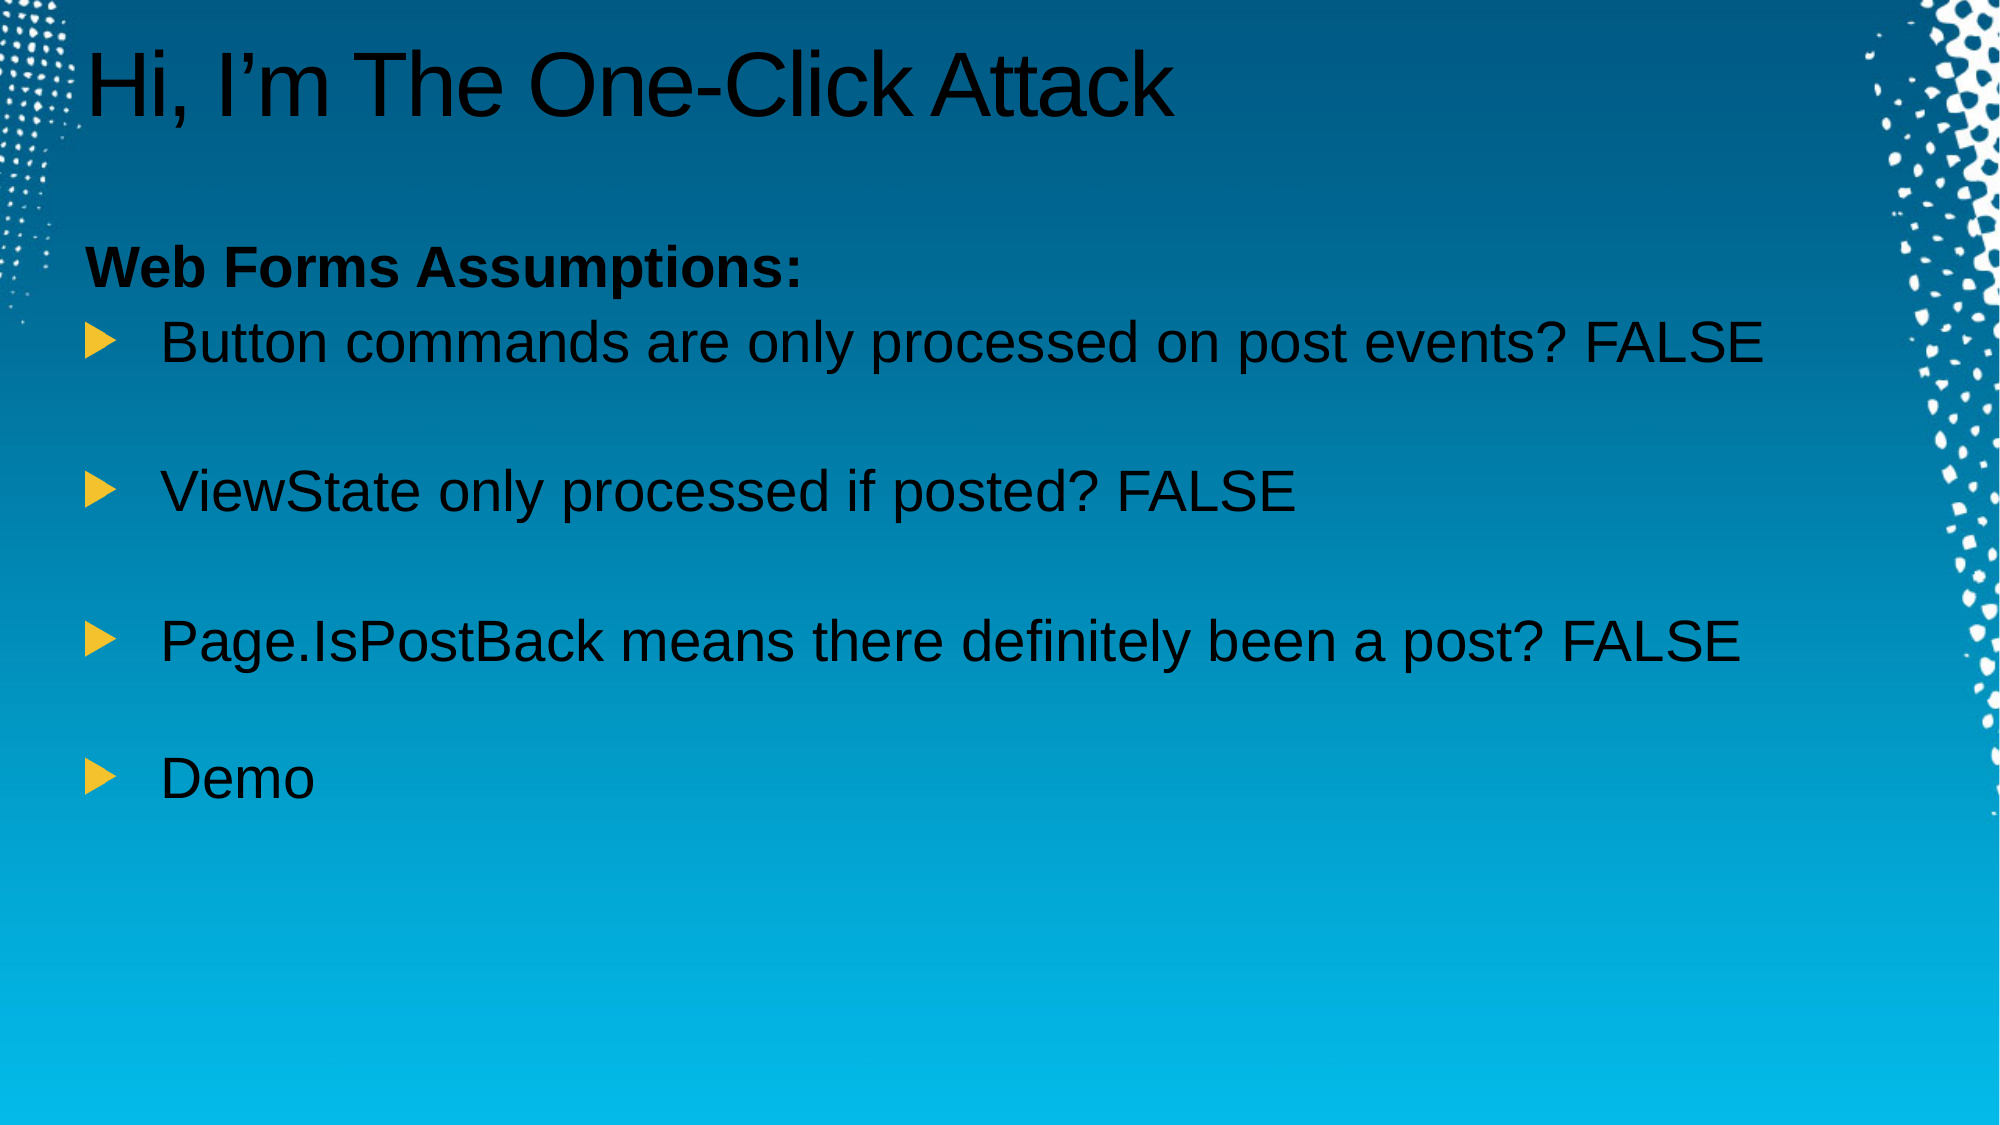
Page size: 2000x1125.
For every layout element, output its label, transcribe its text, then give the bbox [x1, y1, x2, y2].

picture [1988, 691, 2000, 709]
picture [287, 768, 312, 797]
picture [1638, 622, 1661, 660]
picture [1930, 291, 1941, 297]
picture [1439, 631, 1464, 660]
picture [898, 631, 902, 660]
picture [24, 72, 32, 79]
picture [1955, 557, 1965, 573]
picture [1979, 657, 1995, 676]
picture [1994, 382, 2000, 391]
picture [1670, 622, 1700, 660]
picture [705, 631, 732, 660]
picture [17, 129, 23, 136]
picture [625, 631, 629, 660]
picture [1935, 379, 1948, 391]
picture [1914, 308, 1929, 326]
picture [1960, 392, 1970, 403]
picture [1988, 547, 2000, 561]
picture [239, 768, 243, 797]
picture [86, 759, 114, 793]
picture [42, 31, 53, 39]
picture [31, 131, 37, 138]
picture [33, 0, 42, 10]
picture [1925, 141, 1935, 155]
picture [673, 631, 698, 660]
picture [1935, 0, 2000, 306]
picture [1952, 502, 1967, 516]
picture [1946, 155, 1961, 167]
picture [1942, 465, 1958, 483]
picture [1990, 492, 2000, 505]
picture [1357, 631, 1384, 660]
picture [965, 631, 979, 660]
picture [249, 768, 261, 797]
picture [16, 22, 23, 34]
picture [1957, 187, 1971, 200]
picture [1945, 213, 1955, 220]
picture [43, 42, 49, 53]
picture [1244, 631, 1269, 660]
picture [1941, 324, 1952, 332]
picture [1981, 604, 2000, 620]
picture [1963, 278, 1976, 291]
picture [41, 59, 48, 67]
picture [58, 32, 66, 41]
picture [1972, 570, 1986, 583]
picture [1958, 445, 1968, 460]
picture [166, 759, 198, 797]
picture [1984, 349, 1992, 357]
picture [206, 768, 231, 797]
picture [1972, 312, 1985, 322]
picture [1948, 413, 1958, 424]
picture [1471, 631, 1493, 660]
picture [997, 631, 1022, 660]
picture [864, 631, 889, 660]
picture [1595, 622, 1630, 660]
picture [770, 631, 792, 660]
picture [6, 97, 12, 105]
picture [237, 631, 258, 672]
picture [739, 631, 743, 660]
picture [1321, 631, 1332, 660]
picture [1992, 438, 2000, 448]
picture [1953, 301, 1962, 312]
picture [1955, 246, 1965, 256]
picture [1963, 535, 1977, 550]
picture [1991, 637, 2000, 652]
picture [1516, 622, 1541, 649]
picture [1310, 631, 1314, 660]
picture [13, 41, 25, 49]
picture [1995, 582, 2000, 595]
picture [984, 620, 988, 660]
picture [1914, 164, 1923, 177]
picture [38, 74, 47, 80]
picture [45, 16, 55, 24]
picture [1060, 631, 1064, 660]
picture [1914, 274, 1920, 291]
picture [1980, 460, 1987, 469]
picture [86, 622, 114, 655]
picture [1071, 631, 1082, 660]
picture [1921, 0, 1934, 8]
list Web Forms Assumptions: Button commands are only processed on post events? FALSE ViewState only processed if posted? FALSE Page.IsPostBack means there definitely been a post? FALSE Demo [85, 237, 1914, 566]
picture [1991, 747, 2000, 765]
picture [0, 40, 9, 45]
picture [916, 631, 941, 660]
picture [1938, 122, 1950, 133]
picture [750, 631, 761, 660]
picture [1892, 212, 1902, 216]
picture [1276, 631, 1301, 660]
picture [34, 101, 43, 111]
picture [235, 631, 248, 660]
picture [1121, 631, 1146, 660]
picture [1935, 177, 1945, 189]
picture [1935, 431, 1946, 449]
picture [401, 631, 426, 660]
picture [1911, 223, 1918, 230]
picture [1982, 714, 1993, 729]
picture [1970, 426, 1980, 436]
picture [833, 620, 837, 660]
picture [30, 14, 40, 23]
picture [460, 625, 472, 660]
picture [635, 631, 647, 660]
picture [10, 69, 17, 78]
picture [33, 88, 42, 97]
picture [1102, 625, 1114, 660]
picture [1922, 200, 1934, 207]
picture [1920, 257, 1932, 264]
picture [0, 24, 9, 33]
picture [1968, 481, 1978, 492]
picture [1942, 269, 1953, 276]
picture [16, 143, 21, 151]
picture [1028, 620, 1041, 660]
picture [1915, 109, 1924, 119]
picture [18, 13, 26, 19]
picture [1969, 625, 1985, 642]
picture [1993, 321, 2000, 339]
picture [26, 57, 34, 68]
title Hi, I’m The One-Click Attack [85, 37, 1914, 138]
picture [86, 323, 114, 357]
picture [29, 27, 38, 38]
picture [1963, 335, 1972, 344]
picture [580, 620, 601, 660]
picture [1974, 683, 1985, 694]
picture [55, 62, 62, 69]
picture [56, 47, 64, 55]
picture [364, 622, 392, 660]
picture [1978, 517, 1987, 527]
picture [86, 472, 114, 506]
picture [1498, 625, 1510, 660]
picture [267, 768, 278, 797]
picture [653, 631, 664, 660]
picture [1925, 87, 1941, 99]
picture [33, 116, 40, 124]
picture [1212, 620, 1217, 660]
picture [3, 10, 11, 18]
picture [844, 631, 855, 660]
picture [1709, 622, 1738, 660]
picture [1929, 27, 1945, 45]
picture [1919, 367, 1930, 378]
picture [1932, 235, 1943, 241]
picture [480, 622, 509, 660]
picture [517, 631, 544, 660]
picture [1898, 188, 1912, 198]
picture [550, 631, 572, 660]
picture [47, 0, 57, 10]
picture [0, 155, 5, 163]
picture [1946, 525, 1956, 533]
picture [54, 76, 60, 83]
picture [1889, 152, 1901, 166]
picture [1164, 631, 1189, 672]
picture [1950, 359, 1960, 366]
picture [268, 631, 293, 660]
picture [203, 631, 230, 660]
picture [1220, 631, 1236, 660]
picture [814, 625, 826, 660]
picture [166, 622, 194, 660]
picture [1983, 404, 1992, 414]
picture [433, 631, 455, 660]
picture [28, 42, 36, 53]
picture [1928, 399, 1939, 415]
picture [9, 84, 15, 91]
picture [1407, 631, 1412, 672]
picture [1926, 344, 1939, 358]
picture [11, 55, 21, 64]
picture [1963, 589, 1976, 607]
picture [18, 0, 29, 6]
picture [333, 631, 355, 660]
picture [1567, 622, 1593, 660]
picture [1973, 368, 1982, 380]
picture [1415, 631, 1431, 660]
